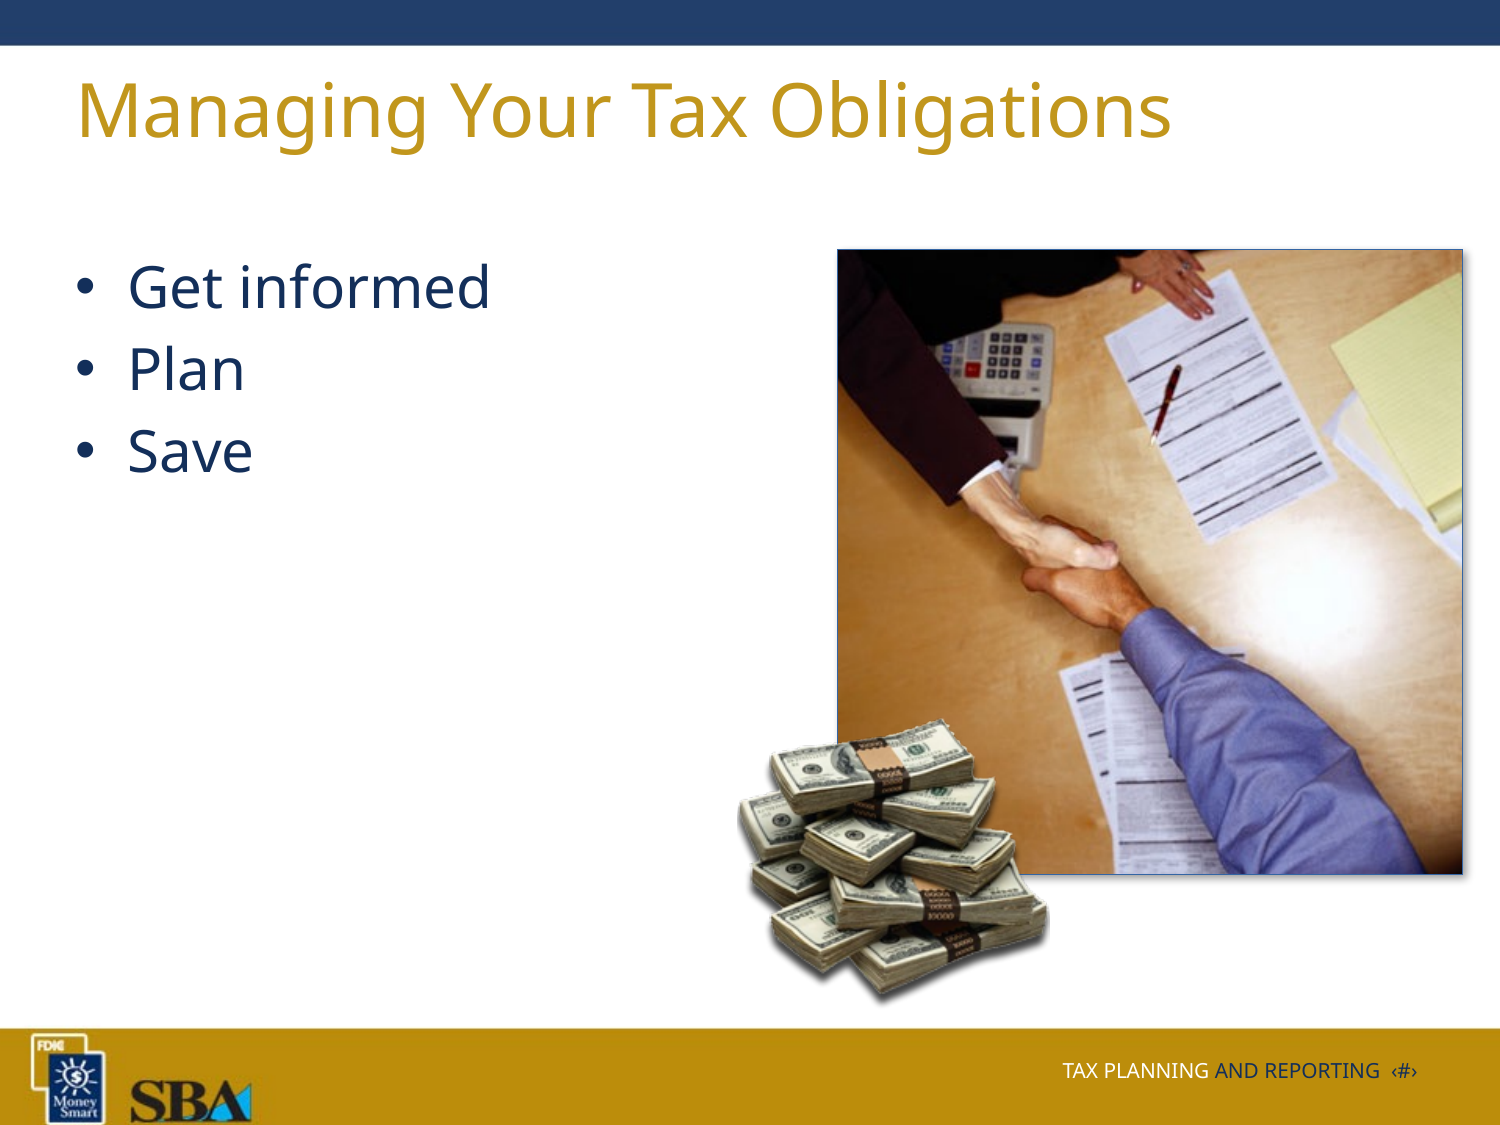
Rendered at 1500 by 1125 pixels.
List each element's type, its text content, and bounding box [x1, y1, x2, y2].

list Get informed Plan Save [74, 161, 801, 863]
title Managing Your Tax Obligations [74, 61, 1426, 163]
picture [0, 0, 1500, 1125]
